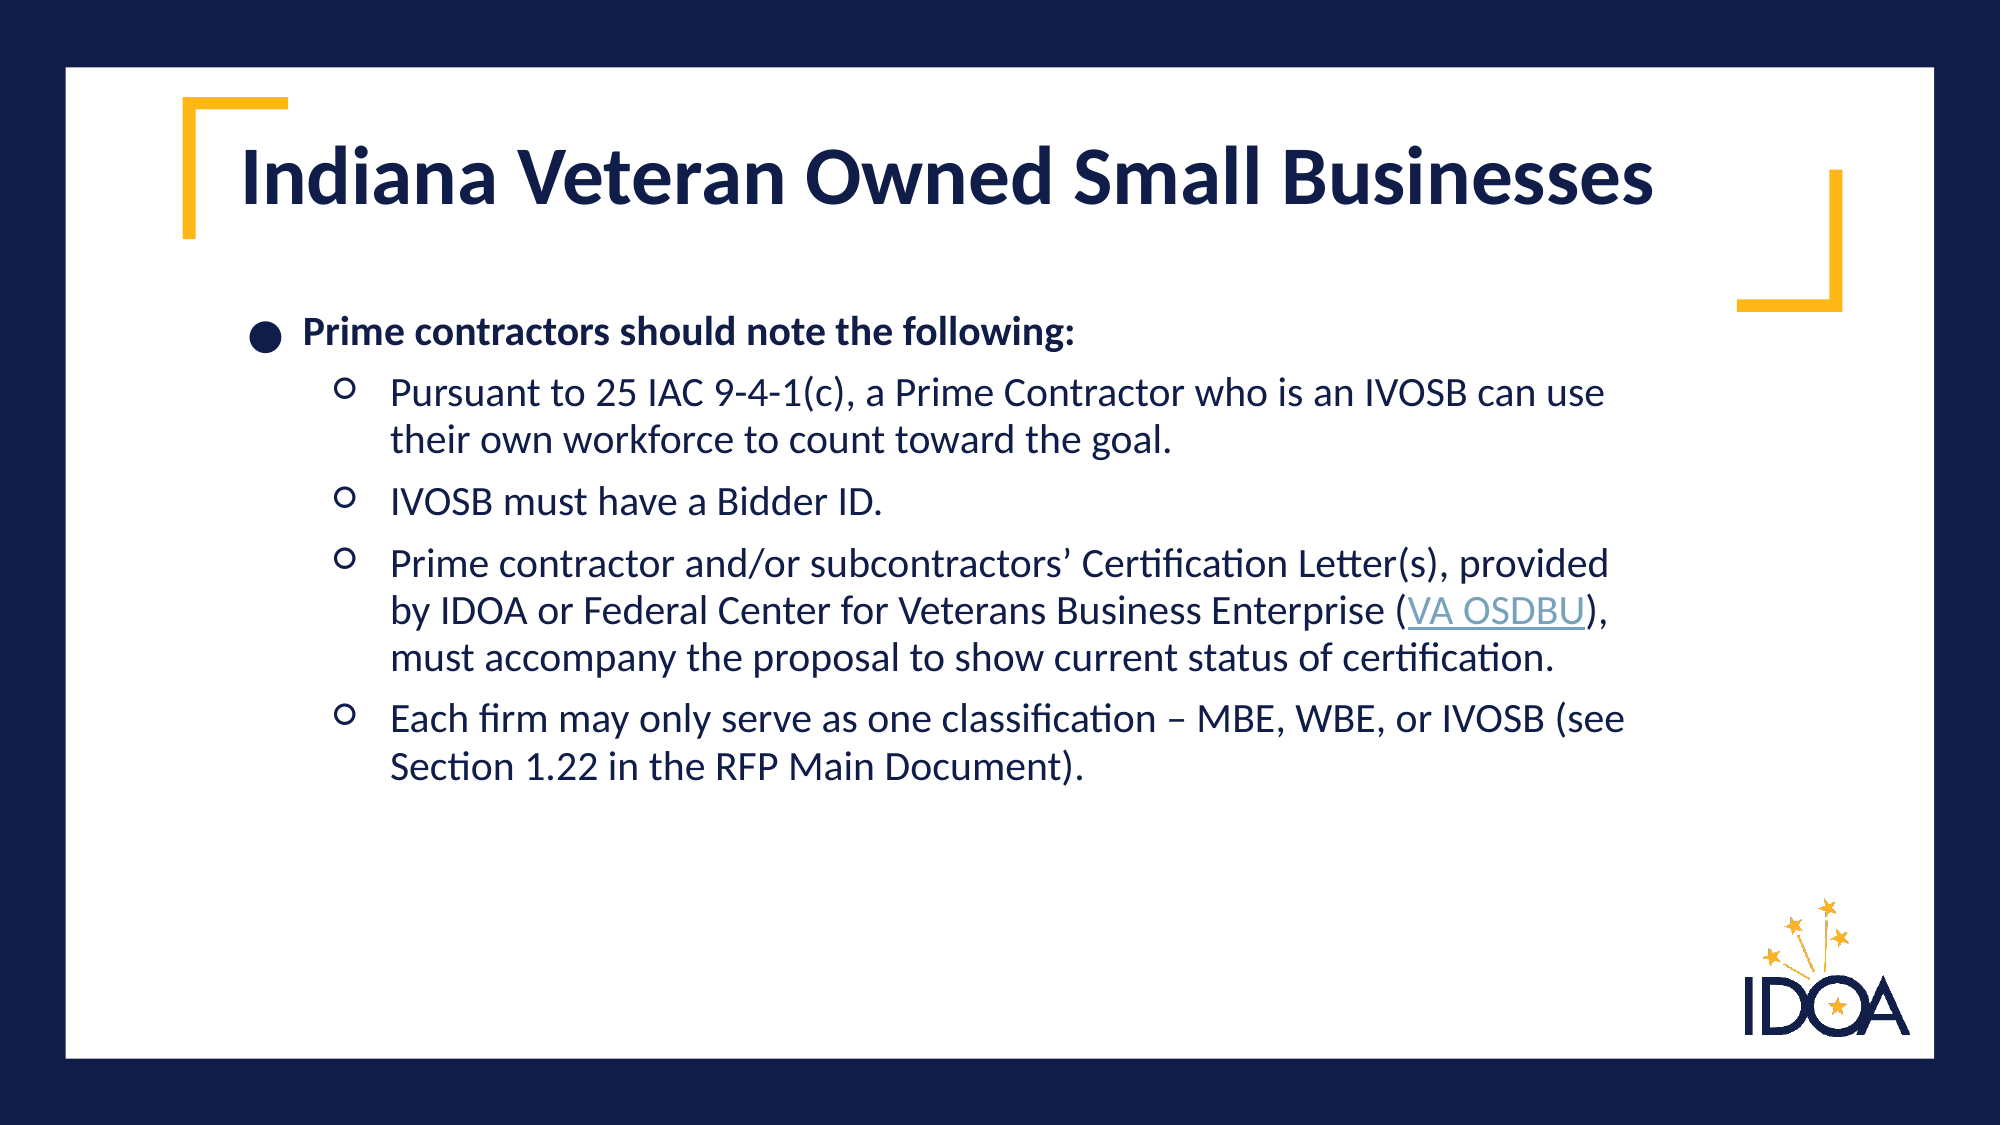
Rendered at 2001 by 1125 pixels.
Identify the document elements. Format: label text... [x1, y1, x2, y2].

list Prime contractors should note the following: Pursuant to 25 IAC 9-4-1(c), a Prime Contractor who is an IVOSB can use their own workforce to count toward the goal. IVOSB must have a Bidder ID. Prime contractor and/or subcontractors’ Certification Letter(s), provided by IDOA or Federal Center for Veterans Business Enterprise (VA OSDBU), must accompany the proposal to show current status of certification. Each firm may only serve as one classification – MBE, WBE, or IVOSB (see Section 1.22 in the RFP Main Document). [225, 299, 1663, 932]
title Indiana Veteran Owned Small Businesses [225, 126, 1800, 263]
picture [1702, 857, 1959, 1114]
